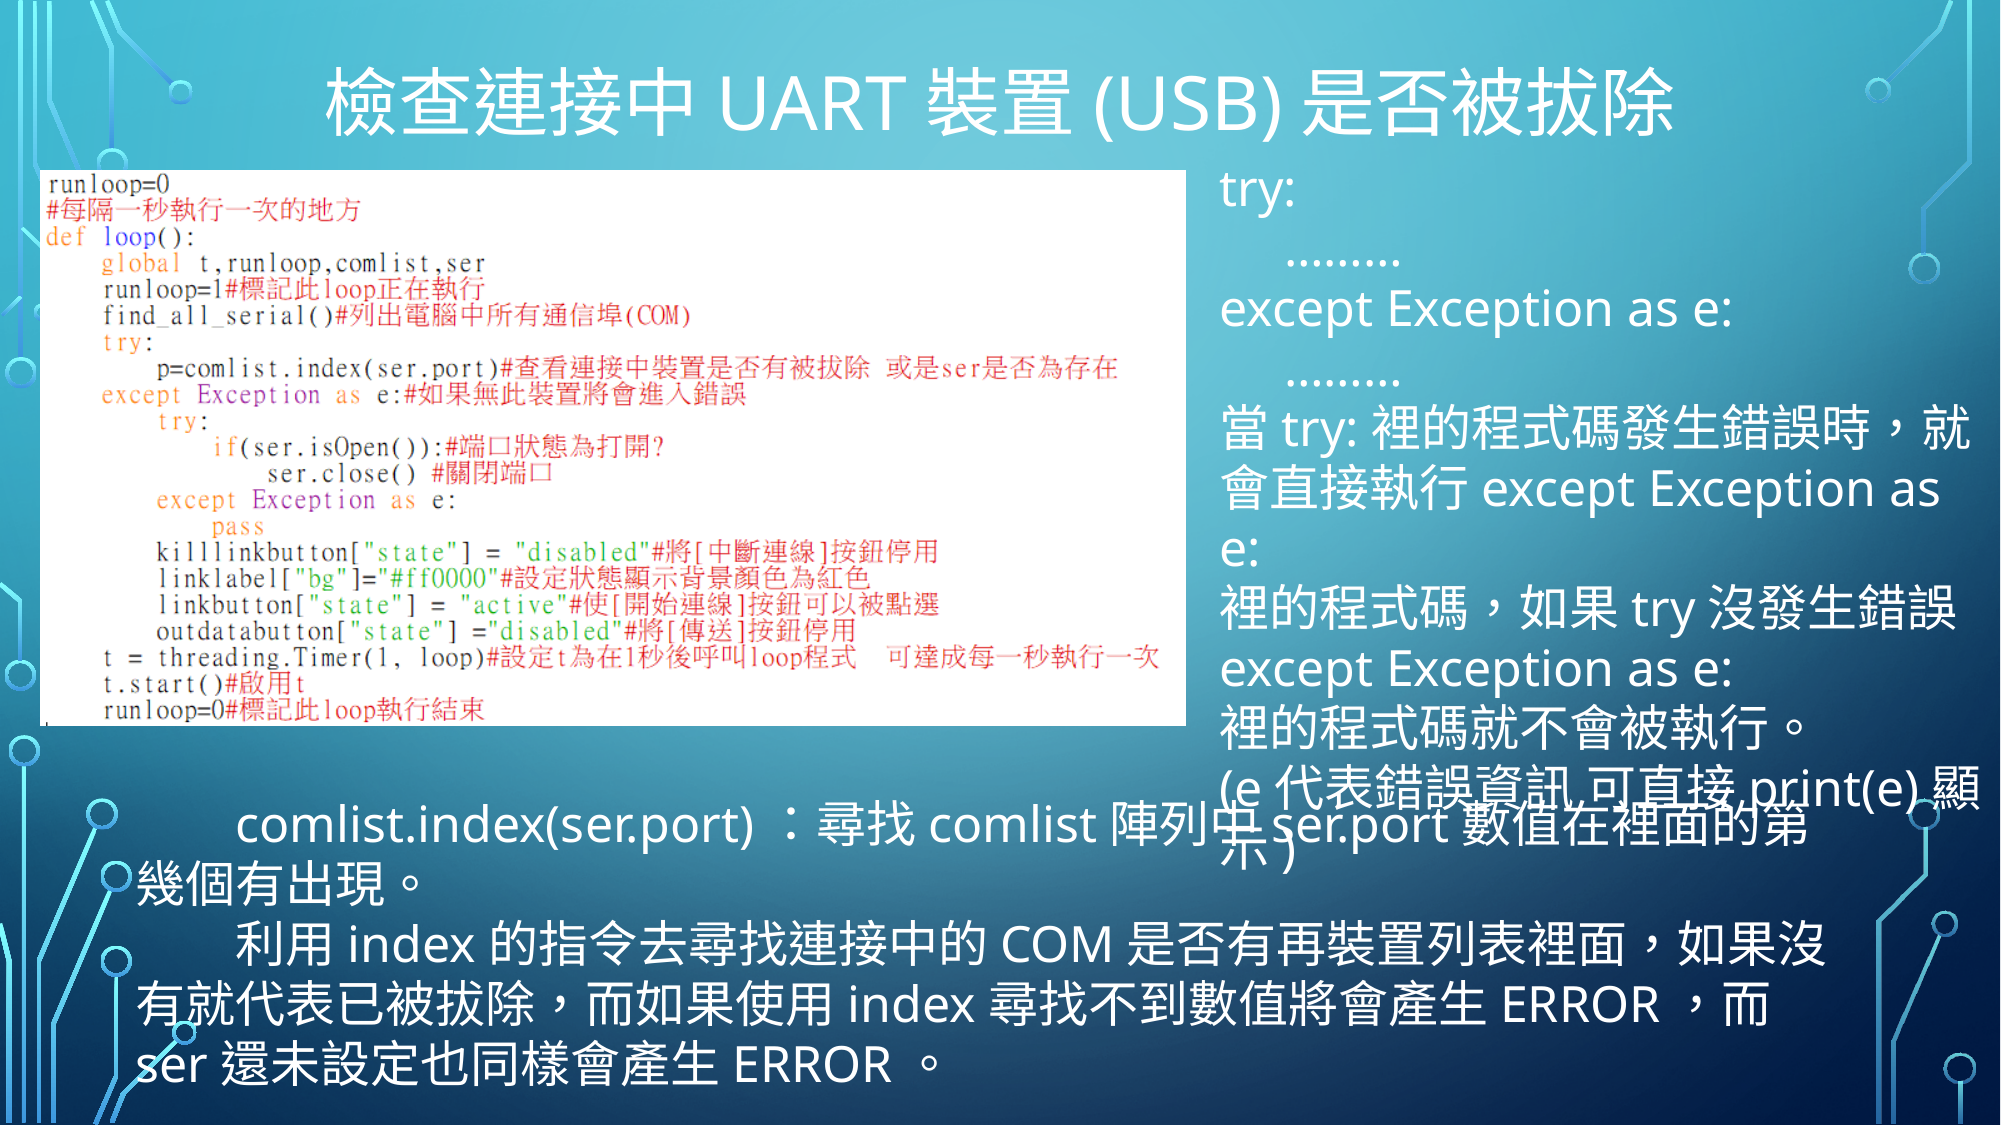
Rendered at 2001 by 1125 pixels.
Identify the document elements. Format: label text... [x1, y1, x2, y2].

title 檢查連接中UART裝置(USB)是否被拔除 [187, 23, 1813, 190]
text_box comlist.index(ser.port)：尋找comlist陣列中ser.port數值在裡面的第幾個有出現。 利用index的指令去尋找連接中的COM是否有再裝置列表裡面，如果沒有就代表已被拔除，而如果使用index尋找不到數值將會產生ERROR，而ser還未設定也同樣會產生ERROR。 [120, 785, 1853, 1100]
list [40, 170, 1186, 727]
text_box try: ……… except Exception as e: ……… 當try:裡的程式碼發生錯誤時，就會直接執行except Exception as e: 裡的程式碼，如果try沒發生錯誤except Exception as e: 裡的程式碼就不會被執行。 (e代表錯誤資訊 可直接print(e)顯示) [1204, 149, 1999, 884]
